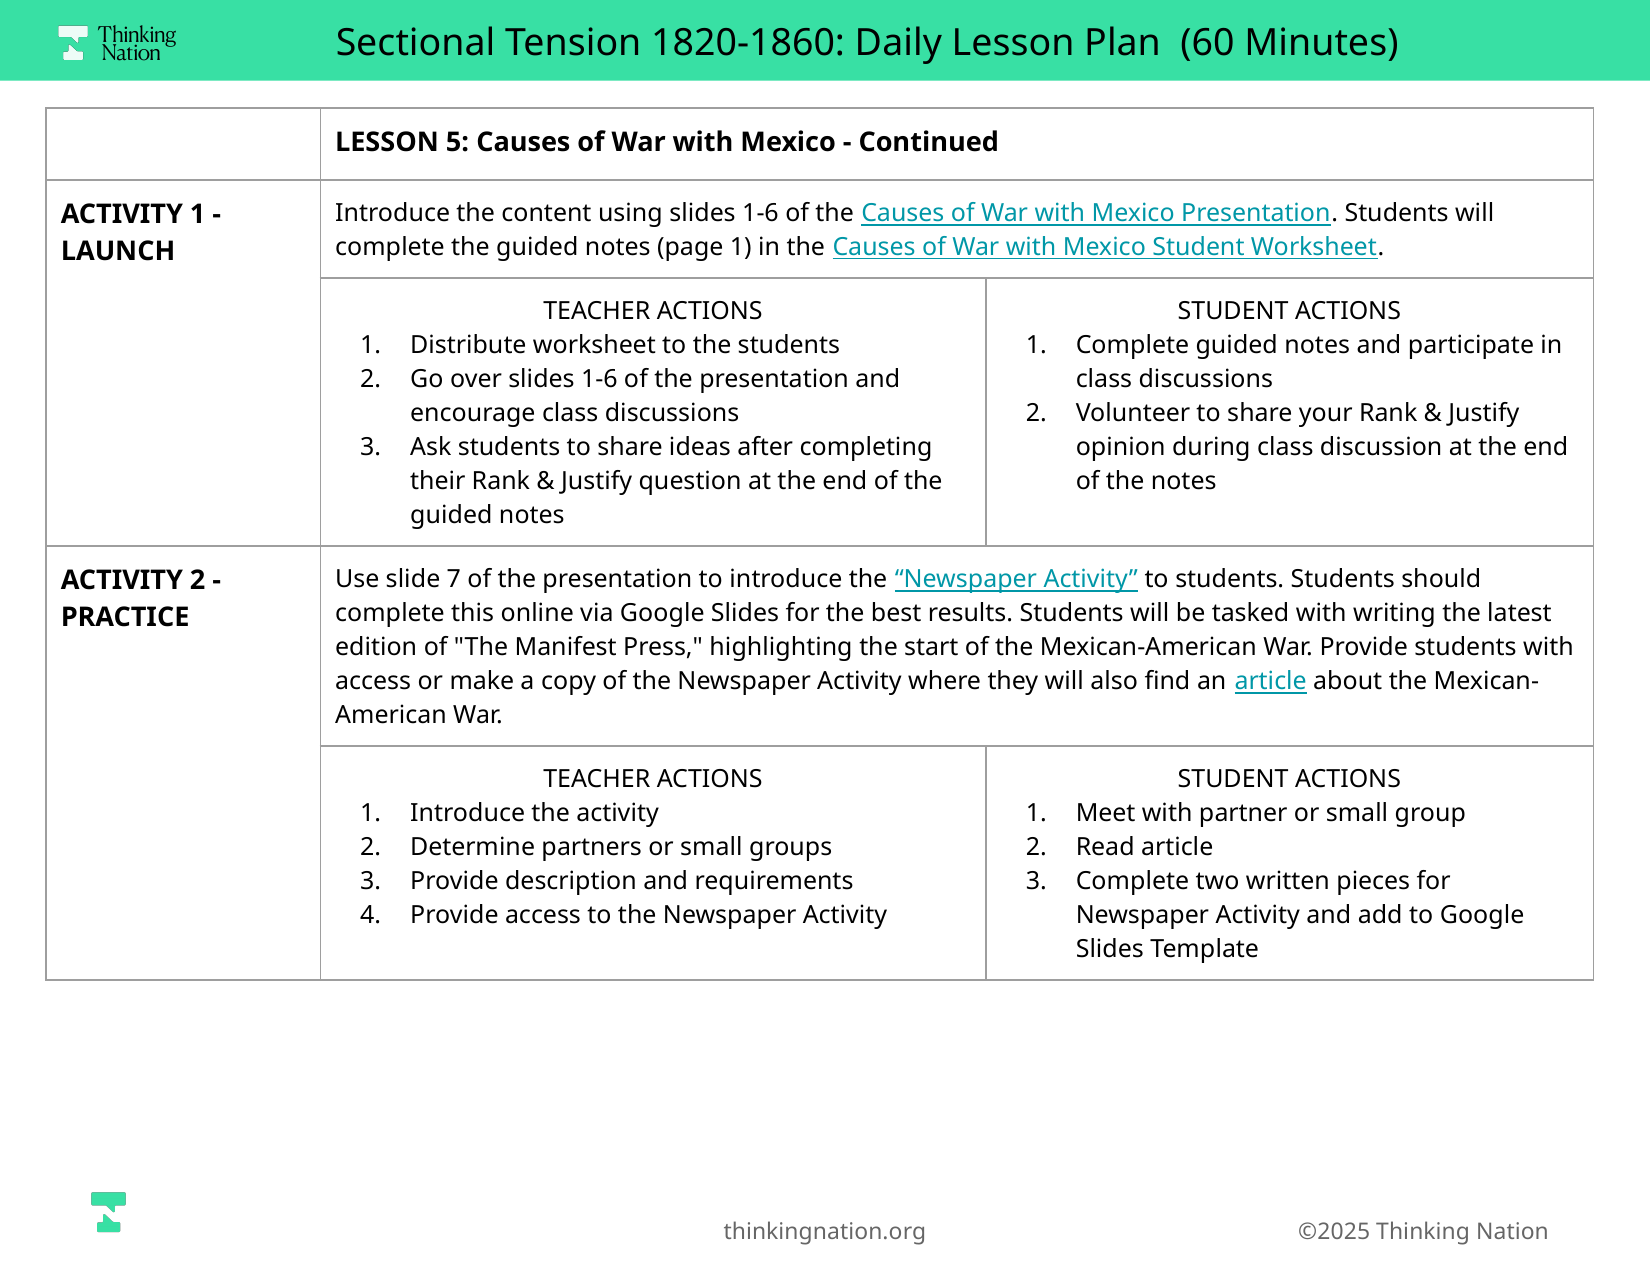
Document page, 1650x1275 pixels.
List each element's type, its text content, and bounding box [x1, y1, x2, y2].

table_cell STUDENT ACTIONS Complete guided notes and participate in class discussions Volunteer to share your Rank & Justify opinion during class discussion at the end of the notes [987, 279, 1593, 545]
picture [80, 1184, 136, 1240]
table_cell STUDENT ACTIONS Meet with partner or small group Read article Complete two written pieces for Newspaper Activity and add to Google Slides Template [987, 747, 1593, 979]
table_cell ACTIVITY 1 - LAUNCH [47, 181, 320, 545]
text_box thinkingnation.org [629, 1200, 1021, 1240]
table_cell ACTIVITY 2 - PRACTICE [47, 547, 320, 979]
text_box Sectional Tension 1820-1860: Daily Lesson Plan (60 Minutes) [0, 0, 1650, 81]
table_header LESSON 5: Causes of War with Mexico - Continued [321, 109, 1593, 179]
text_box ©2025 Thinking Nation [1174, 1200, 1566, 1240]
picture [45, 14, 180, 85]
table_header [47, 109, 320, 179]
table_cell Use slide 7 of the presentation to introduce the “Newspaper Activity” to students. Students should complete this online via Google Slides for the best results. Students will be tasked with writing the latest edition of "The Manifest Press," highlighting the start of the Mexican-American War. Provide students with access or make a copy of the Newspaper Activity where they will also find an article about the Mexican-American War. [321, 547, 1593, 745]
table_cell TEACHER ACTIONS Distribute worksheet to the students Go over slides 1-6 of the presentation and encourage class discussions Ask students to share ideas after completing their Rank & Justify question at the end of the guided notes [321, 279, 985, 545]
table_cell TEACHER ACTIONS Introduce the activity Determine partners or small groups Provide description and requirements Provide access to the Newspaper Activity [321, 747, 985, 979]
table_cell Introduce the content using slides 1-6 of the Causes of War with Mexico Presentation. Students will complete the guided notes (page 1) in the Causes of War with Mexico Student Worksheet. [321, 181, 1593, 277]
